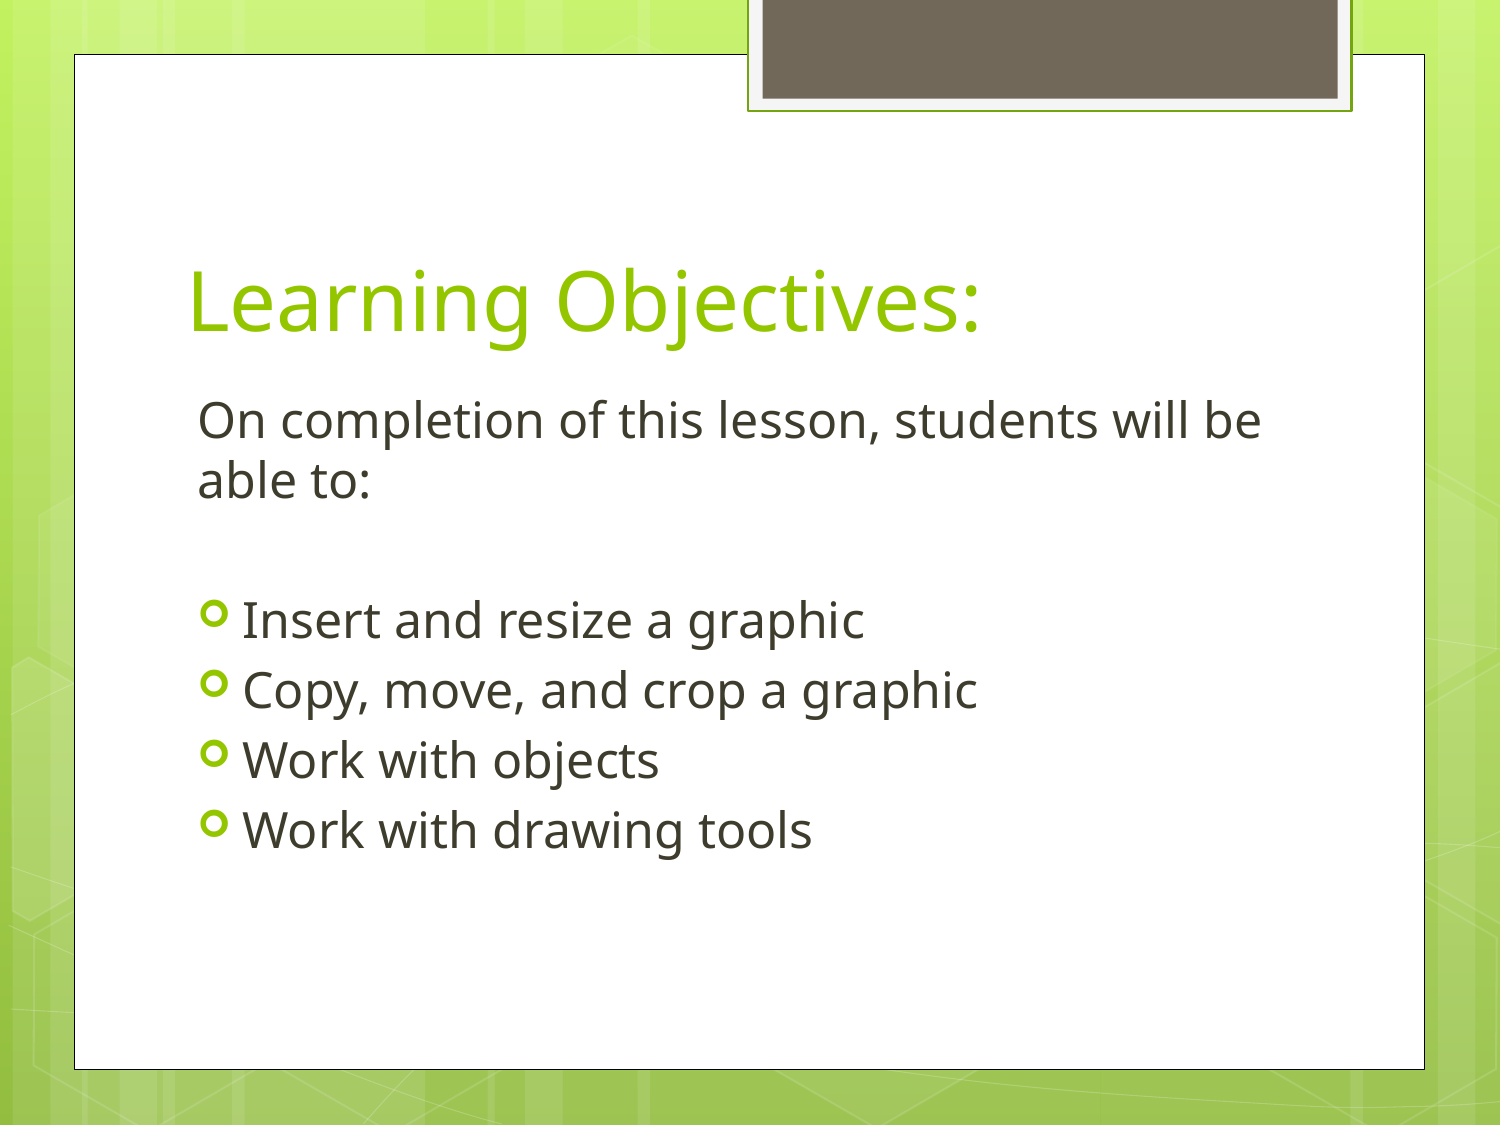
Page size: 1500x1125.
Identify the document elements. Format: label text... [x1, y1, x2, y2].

list On completion of this lesson, students will be able to: Insert and resize a graphic Copy, move, and crop a graphic Work with objects Work with drawing tools [171, 381, 1283, 957]
title Learning Objectives: [171, 168, 1324, 357]
